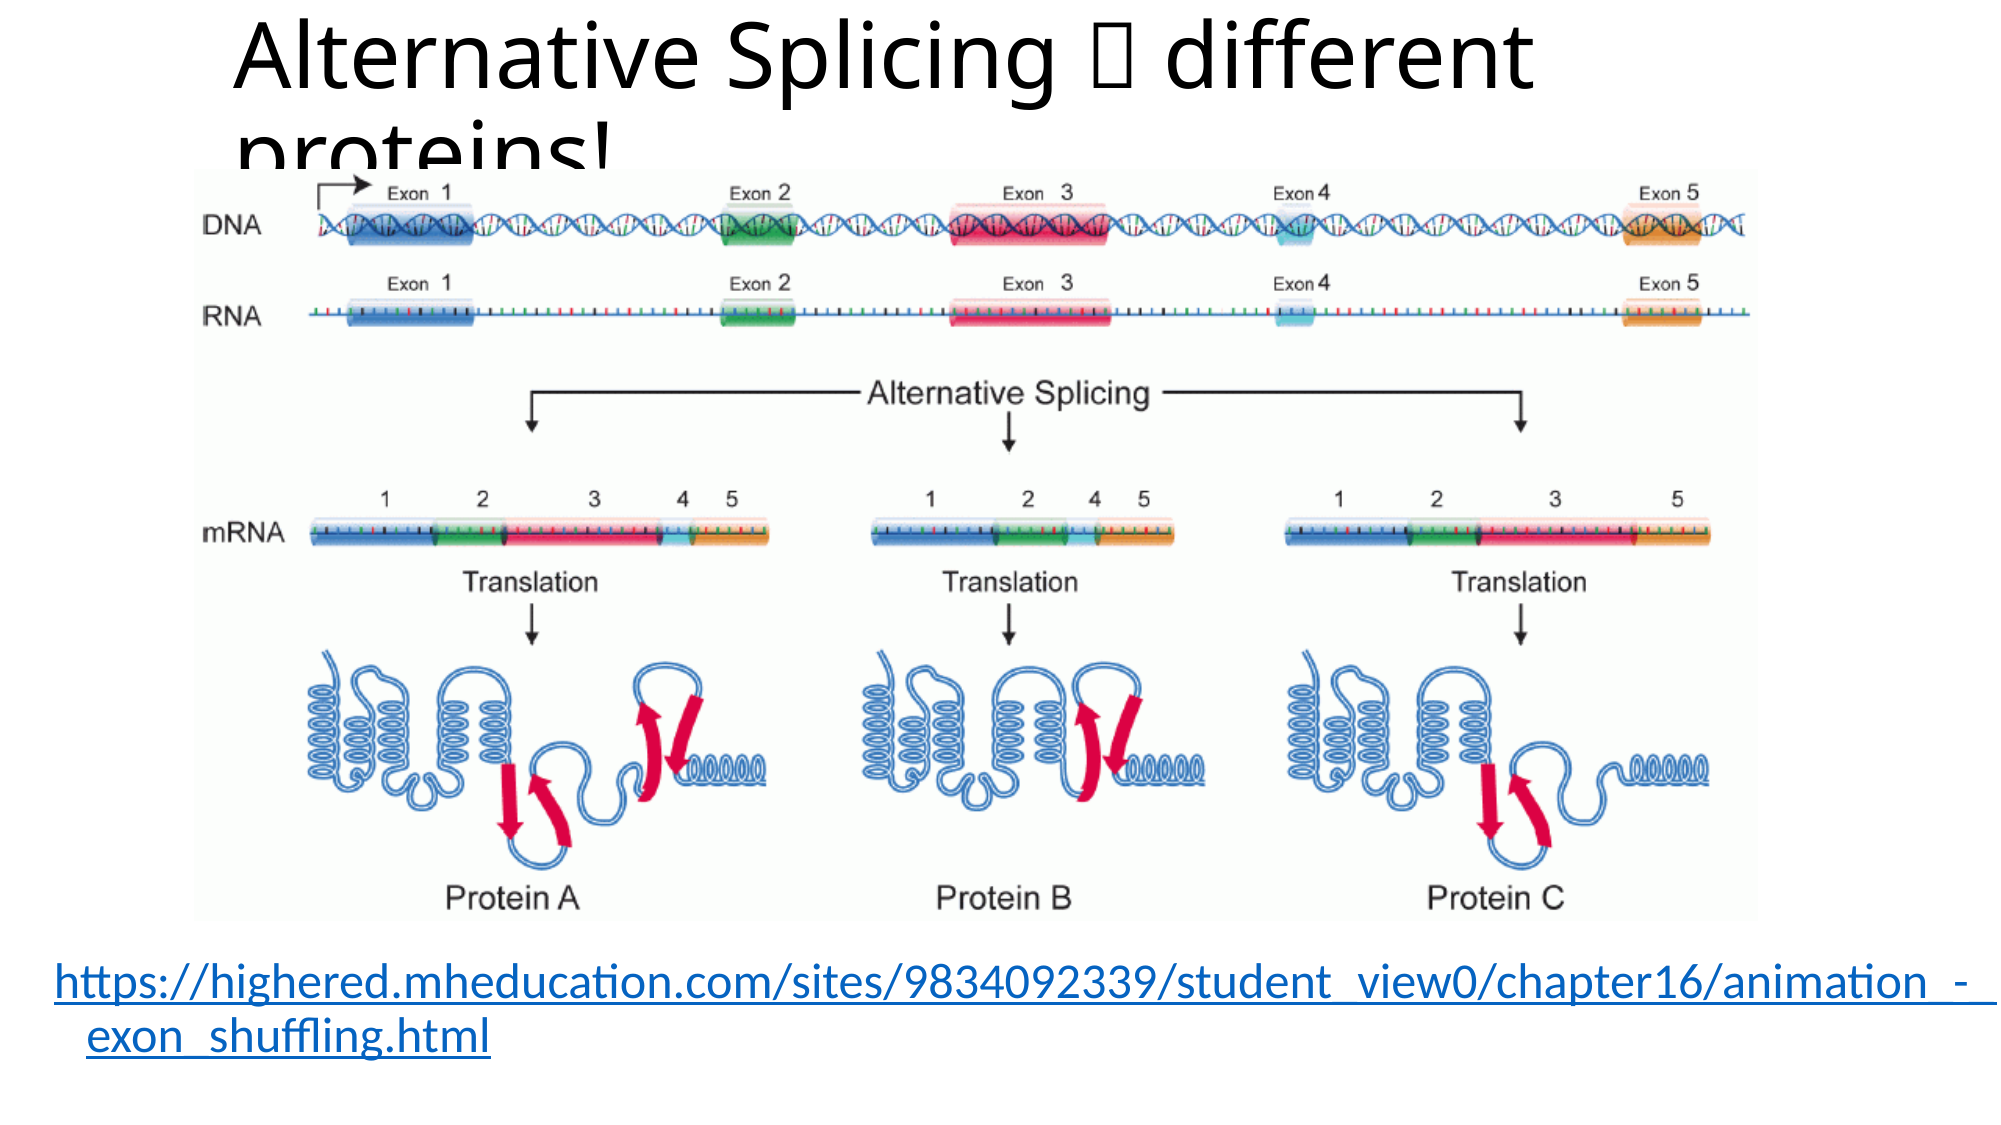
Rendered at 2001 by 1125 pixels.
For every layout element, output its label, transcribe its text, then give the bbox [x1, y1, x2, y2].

list https://highered.mheducation.com/sites/9834092339/student_view0/chapter16/animation_-_exon_shuffling.html [38, 947, 2000, 1125]
picture [194, 169, 1758, 921]
title Alternative Splicing  different proteins! [218, 0, 1944, 218]
